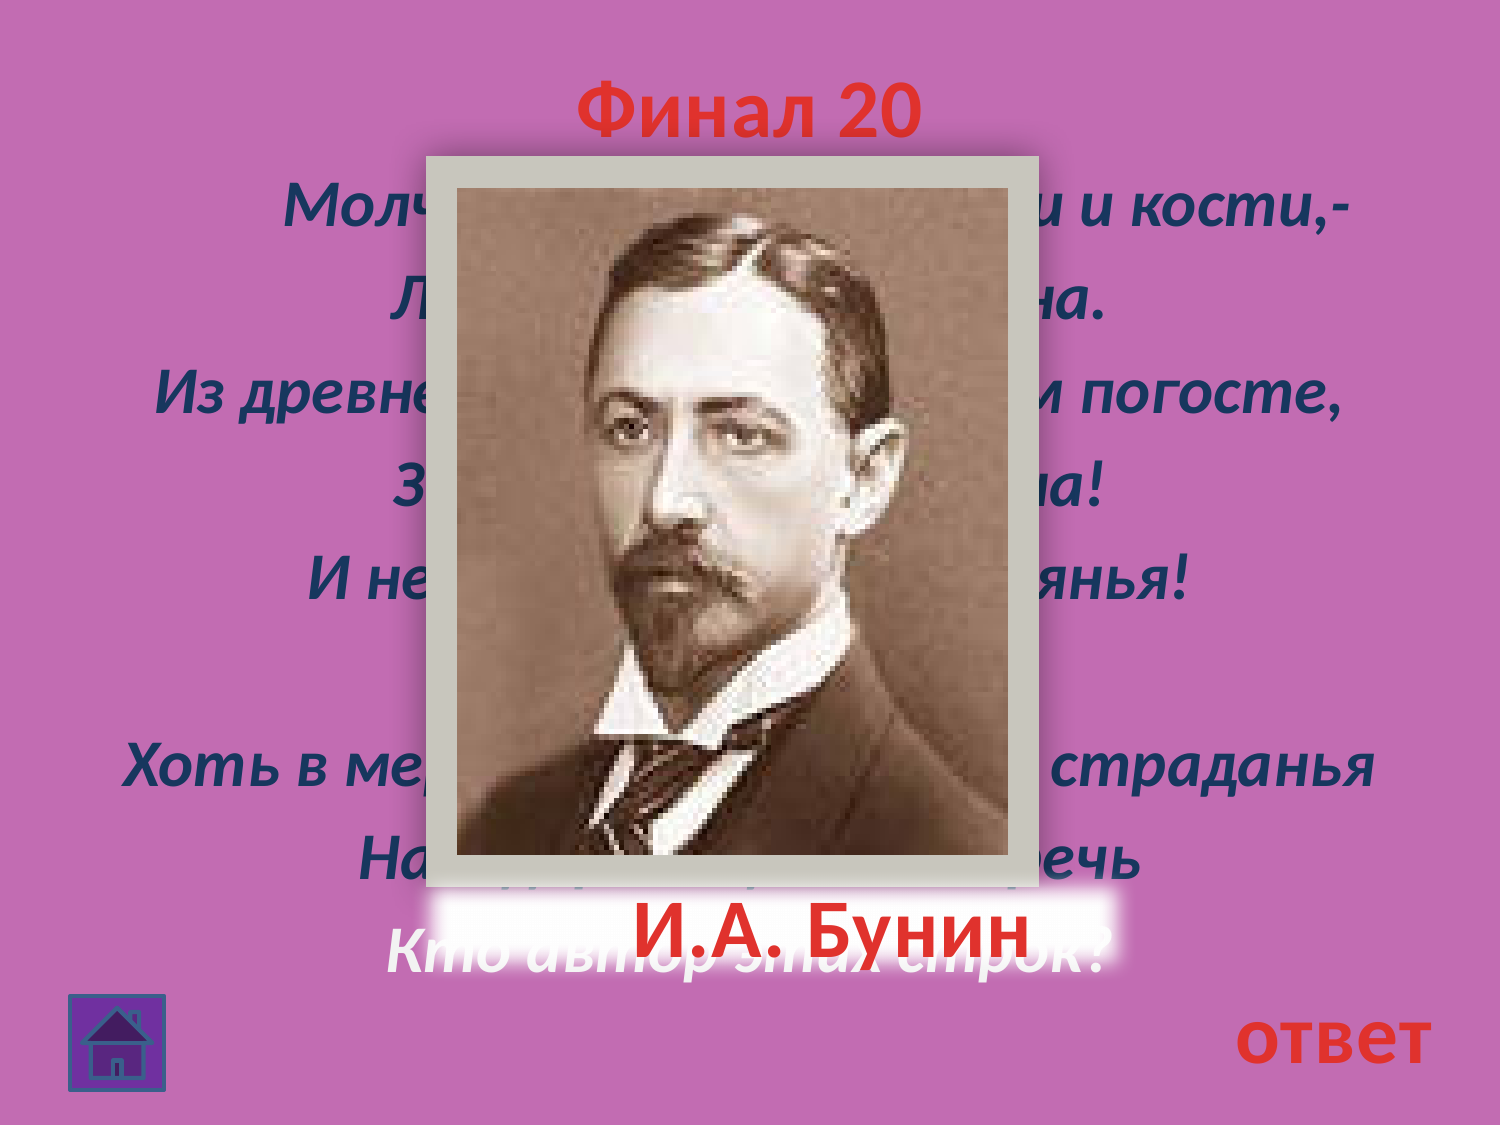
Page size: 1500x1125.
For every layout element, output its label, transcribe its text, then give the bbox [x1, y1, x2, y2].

text_box ответ [1220, 972, 1448, 1088]
list Молчат гробницы, мумии и кости,- Лишь слову жизнь дана. Из древней тьмы, на мировом погосте, Звучат лишь Письмена! И нет у нас иного достоянья! Умейте же беречь Хоть в меру сил, в дни злобы и страданья Наш дар бесценный – речь Кто автор этих строк? [75, 152, 1425, 1055]
text_box Финал 20 [380, 46, 1120, 152]
text_box И.А. Бунин [429, 886, 1118, 963]
text_box [68, 994, 166, 1092]
picture [456, 187, 1009, 856]
